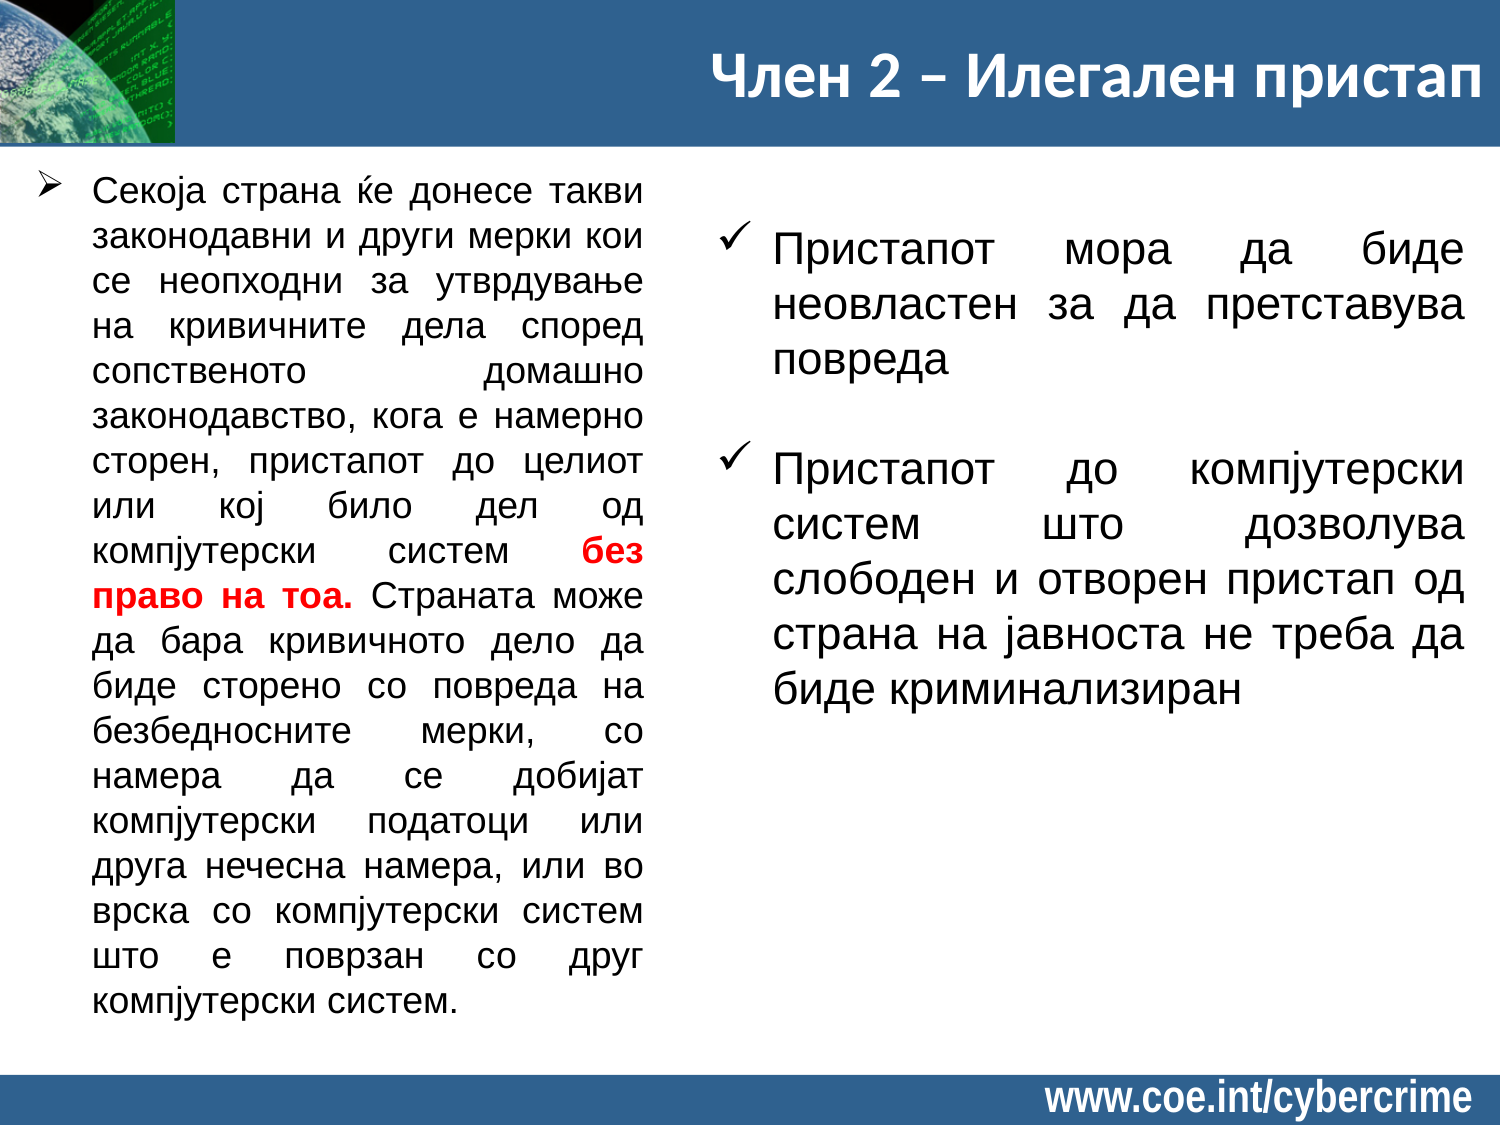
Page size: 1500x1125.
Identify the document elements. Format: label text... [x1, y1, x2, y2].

text_box Пристапот мора да биде неовластен за да претставува повреда Пристапот до компјутерски систем што дозволува слободен и отворен пристап од страна на јавноста не треба да биде криминализиран [701, 211, 1480, 776]
picture [0, 0, 175, 143]
text_box www.coe.int/cybercrime [1030, 1059, 1500, 1125]
text_box [0, 1073, 1030, 1125]
text_box Секоја страна ќе донесе такви законодавни и други мерки кои се неопходни за утврдување на кривичните дела според сопственото домашно законодавство, кога е намерно сторен, пристапот до целиот или кој било дел од компјутерски систем без право на тоа. Страната може да бара кривичното дело да биде сторено со повреда на безбедносните мерки, со намера да се добијат компјутерски податоци или друга нечесна намера, или во врска со компјутерски систем што е поврзан со друг компјутерски систем. [20, 158, 659, 1028]
text_box Член 2 – Илегален пристап [176, 0, 1500, 149]
